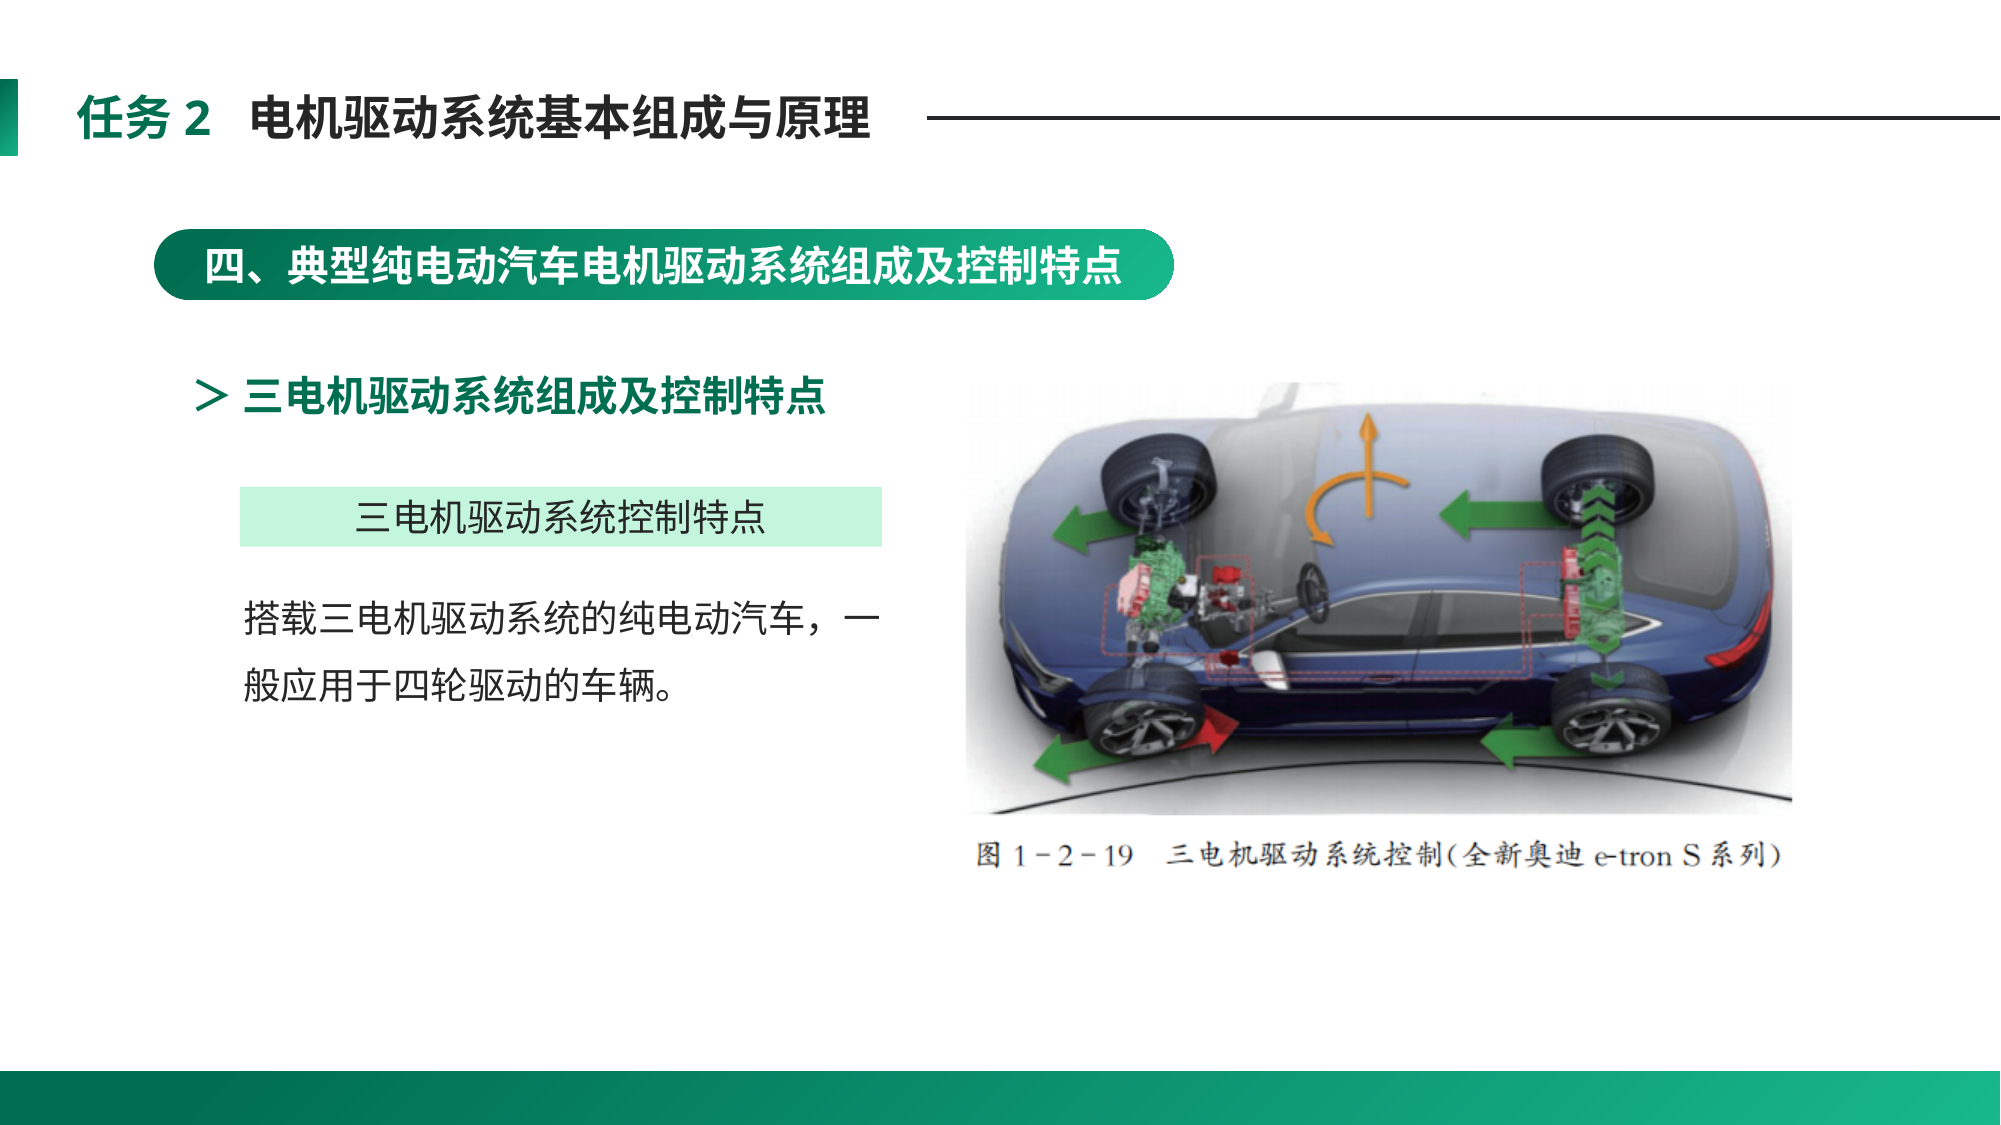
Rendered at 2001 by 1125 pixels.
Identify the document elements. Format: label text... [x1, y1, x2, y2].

text_box 三电机驱动系统控制特点 [240, 486, 882, 547]
text_box 四、典型纯电动汽车电机驱动系统组成及控制特点 [154, 229, 1174, 300]
picture [927, 375, 1827, 900]
text_box ＞ 三电机驱动系统组成及控制特点 [176, 361, 927, 427]
text_box 任务2 电机驱动系统基本组成与原理 [61, 80, 1111, 153]
text_box 搭载三电机驱动系统的纯电动汽车，一般应用于四轮驱动的车辆。 [228, 565, 927, 787]
